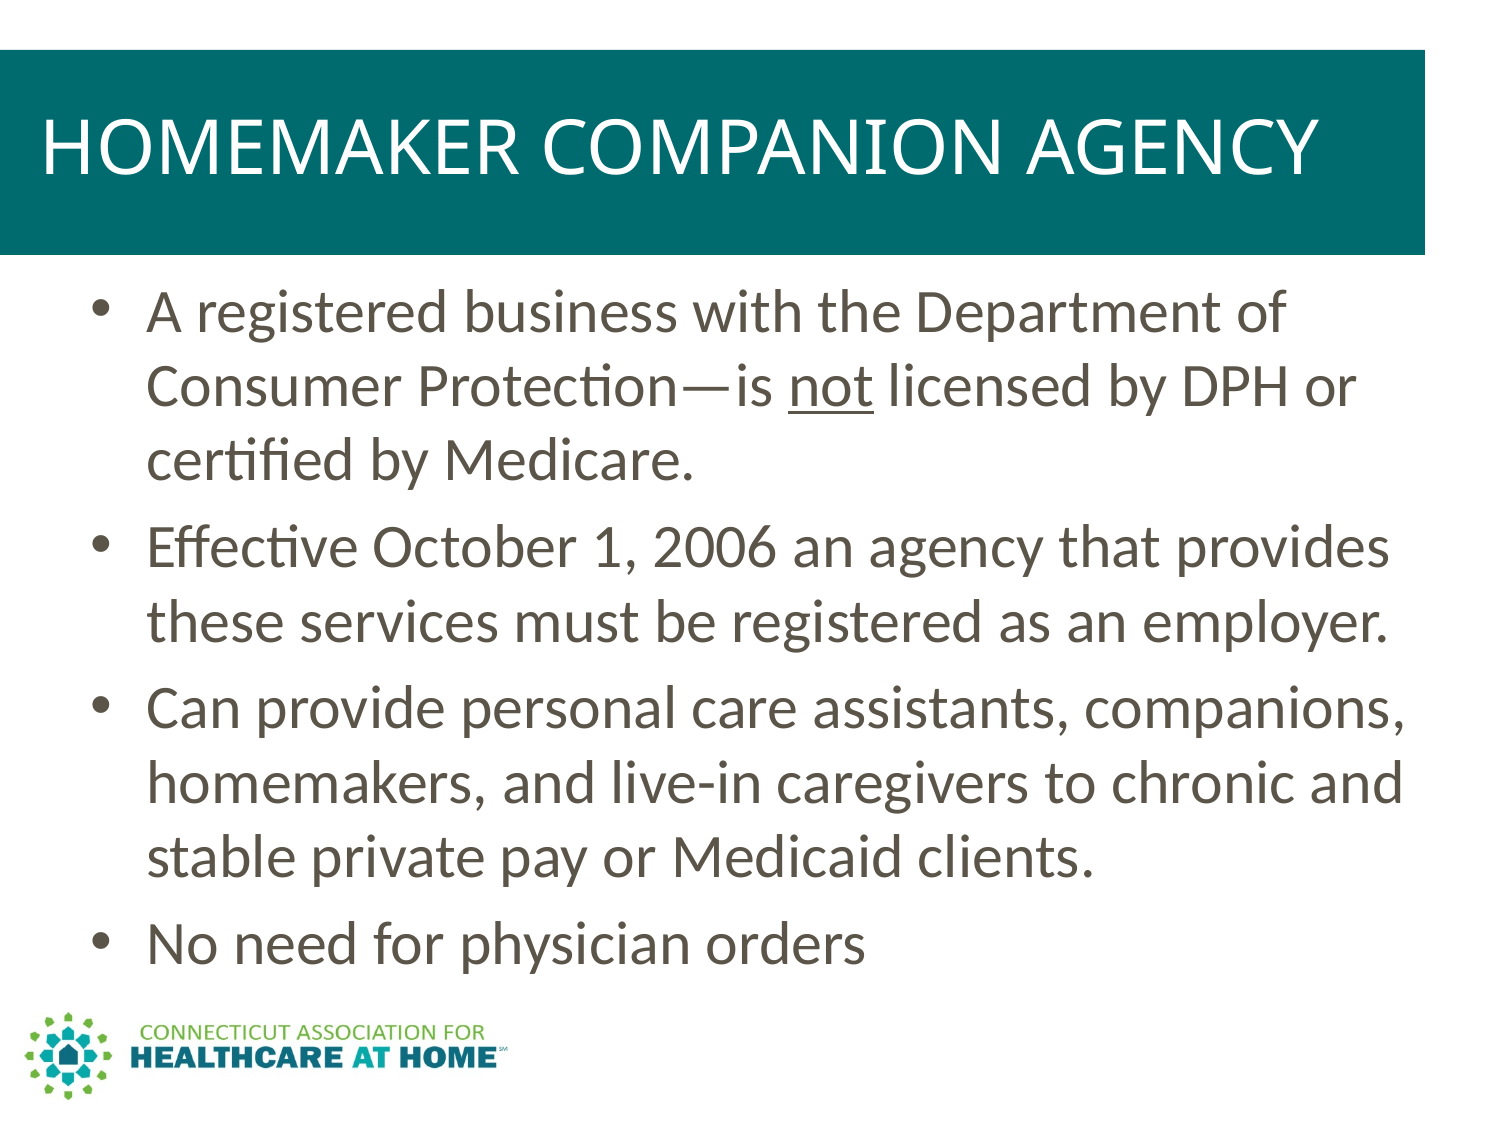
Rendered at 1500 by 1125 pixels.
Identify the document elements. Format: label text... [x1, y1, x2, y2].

picture [24, 1012, 520, 1101]
list A registered business with the Department of Consumer Protection—is not licensed by DPH or certified by Medicare. Effective October 1, 2006 an agency that provides these services must be registered as an employer. Can provide personal care assistants, companions, homemakers, and live-in caregivers to chronic and stable private pay or Medicaid clients. No need for physician orders [75, 262, 1425, 1005]
text_box [0, 48, 1427, 257]
title Homemaker companion agency [24, 50, 1375, 238]
